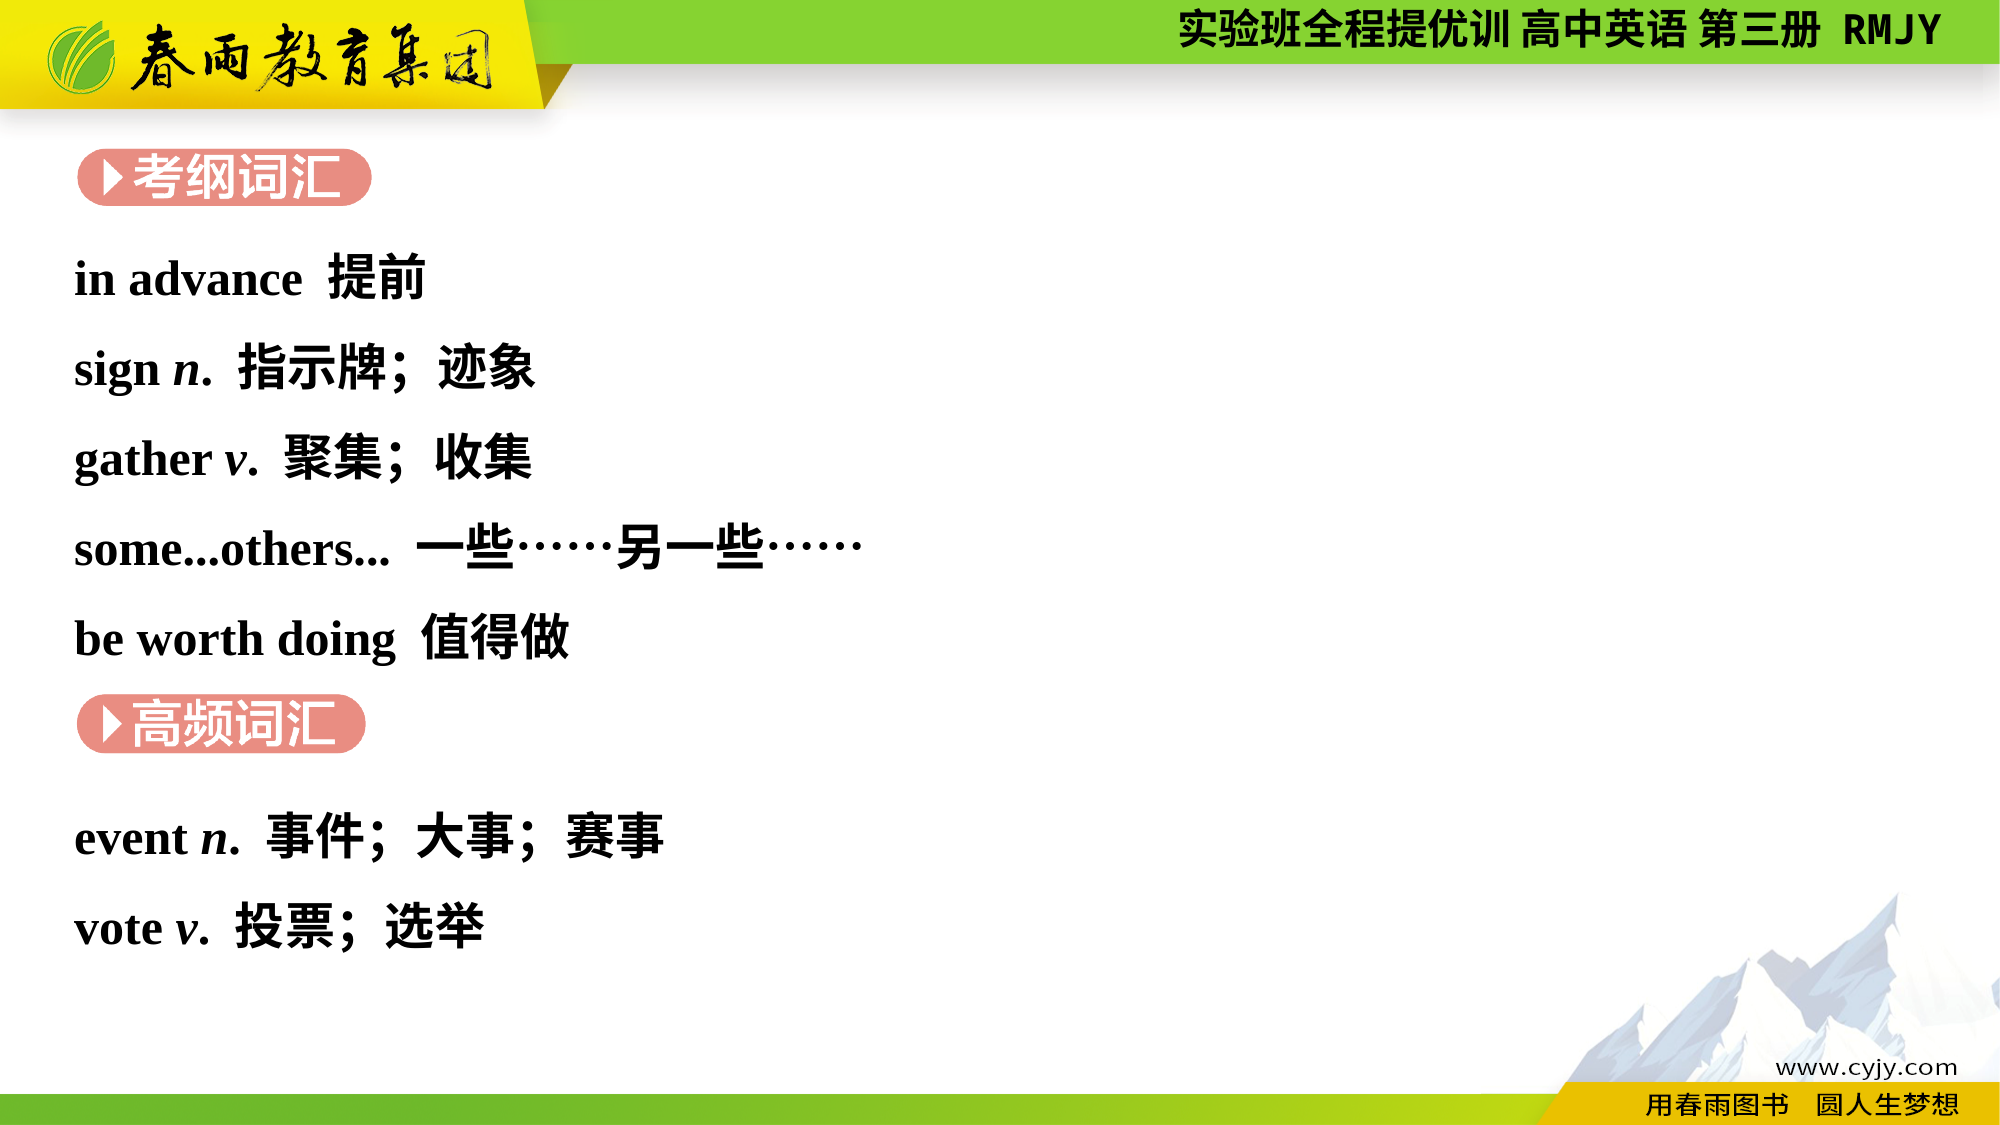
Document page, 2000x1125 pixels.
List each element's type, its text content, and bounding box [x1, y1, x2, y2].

picture [0, 0, 2000, 1125]
text_box event n. 事件；大事；赛事 vote v. 投票；选举 [59, 766, 1944, 962]
list in advance 提前 sign n. 指示牌；迹象 gather v. 聚集；收集 some...others... 一些……另一些…… be worth doing 值得做 [59, 208, 1944, 667]
